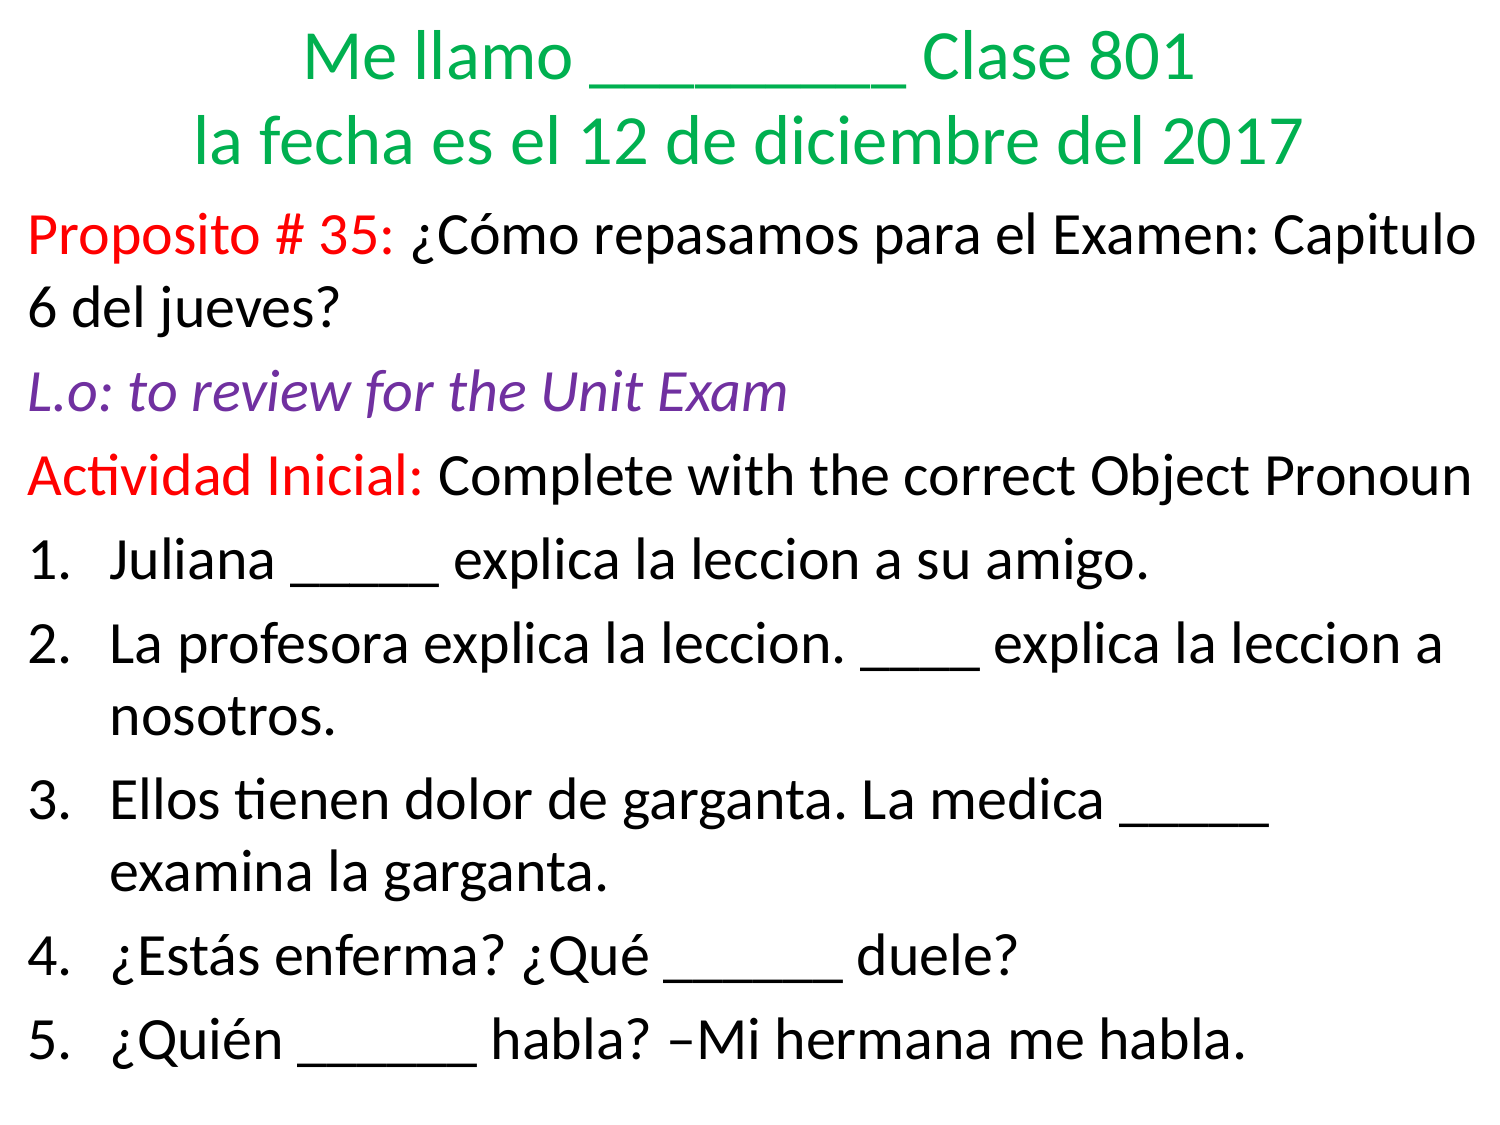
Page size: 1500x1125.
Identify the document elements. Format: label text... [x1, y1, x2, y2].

title Me llamo _________ Clase 801 la fecha es el 12 de diciembre del 2017 [75, 0, 1425, 187]
list Proposito # 35: ¿Cómo repasamos para el Examen: Capitulo 6 del jueves? L.o: to review for the Unit Exam Actividad Inicial: Complete with the correct Object Pronoun Juliana _____ explica la leccion a su amigo. La profesora explica la leccion. ____ explica la leccion a nosotros. Ellos tienen dolor de garganta. La medica _____ examina la garganta. ¿Estás enferma? ¿Qué ______ duele? ¿Quién ______ habla? –Mi hermana me habla. [12, 187, 1500, 1125]
